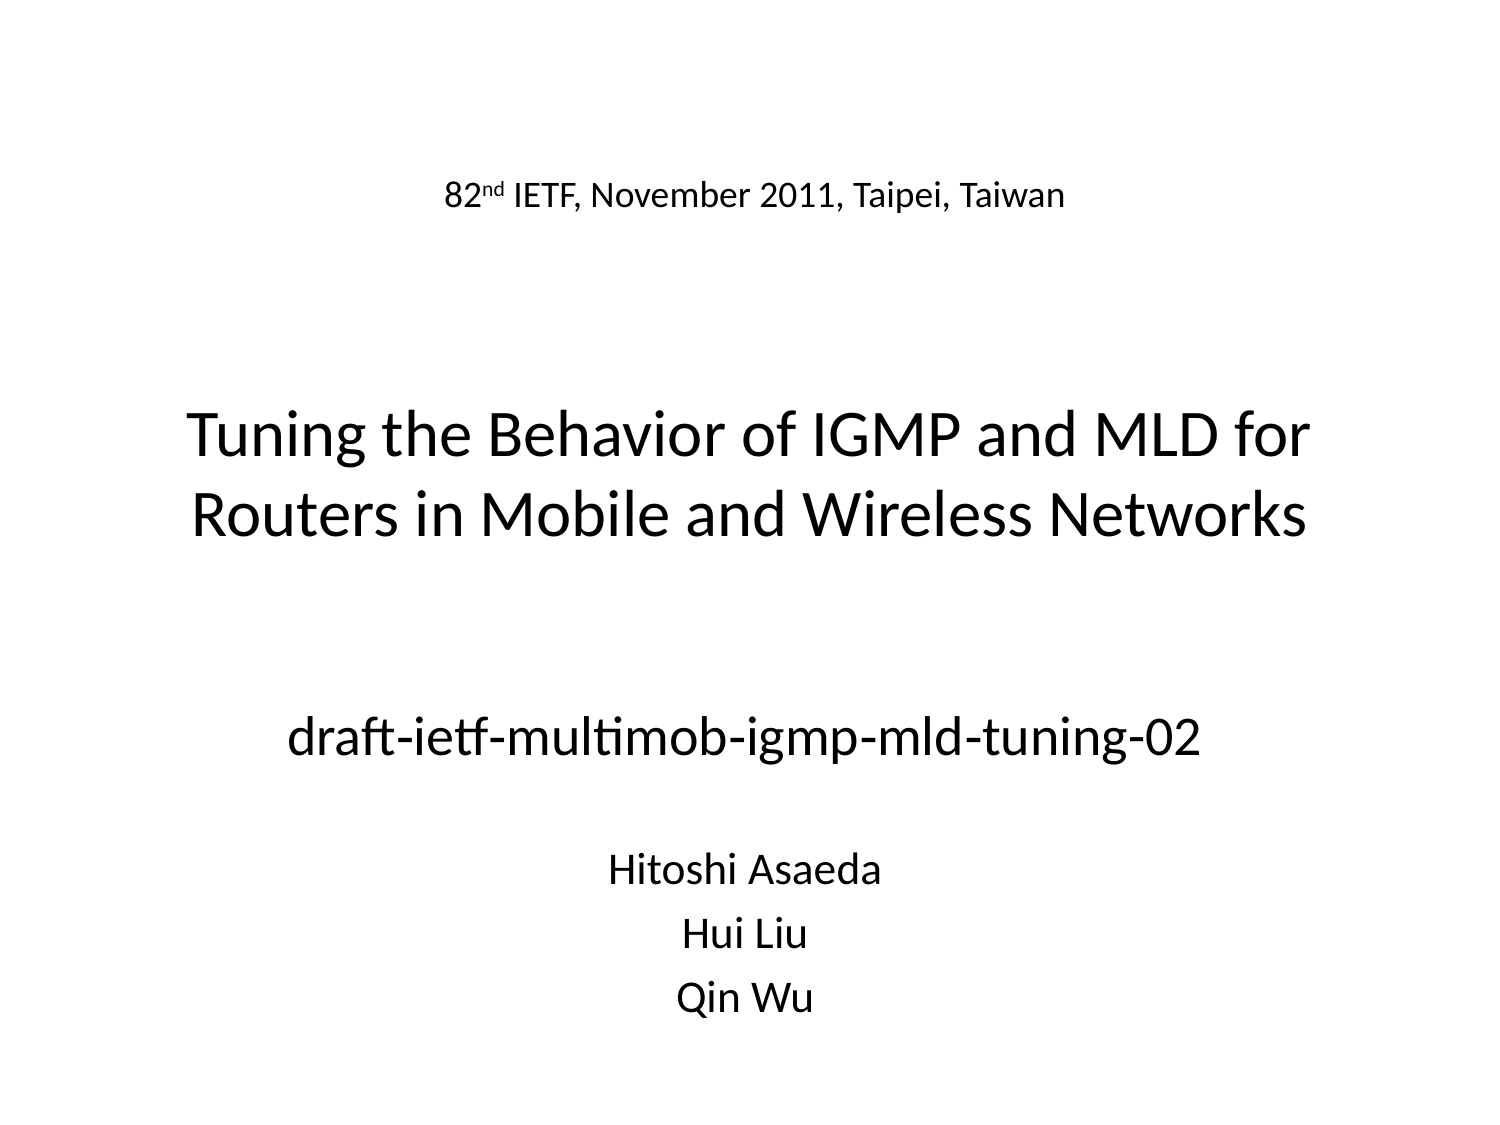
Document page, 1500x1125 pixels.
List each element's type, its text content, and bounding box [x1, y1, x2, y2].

subtitle draft‐ietf‐multimob‐igmp‐mld‐tuning-02 Hitoshi Asaeda Hui Liu Qin Wu [72, 691, 1419, 1032]
title Tuning the Behavior of IGMP and MLD for Routers in Mobile and Wireless Networks [112, 349, 1388, 591]
text_box 82nd IETF, November 2011, Taipei, Taiwan [429, 162, 1082, 223]
